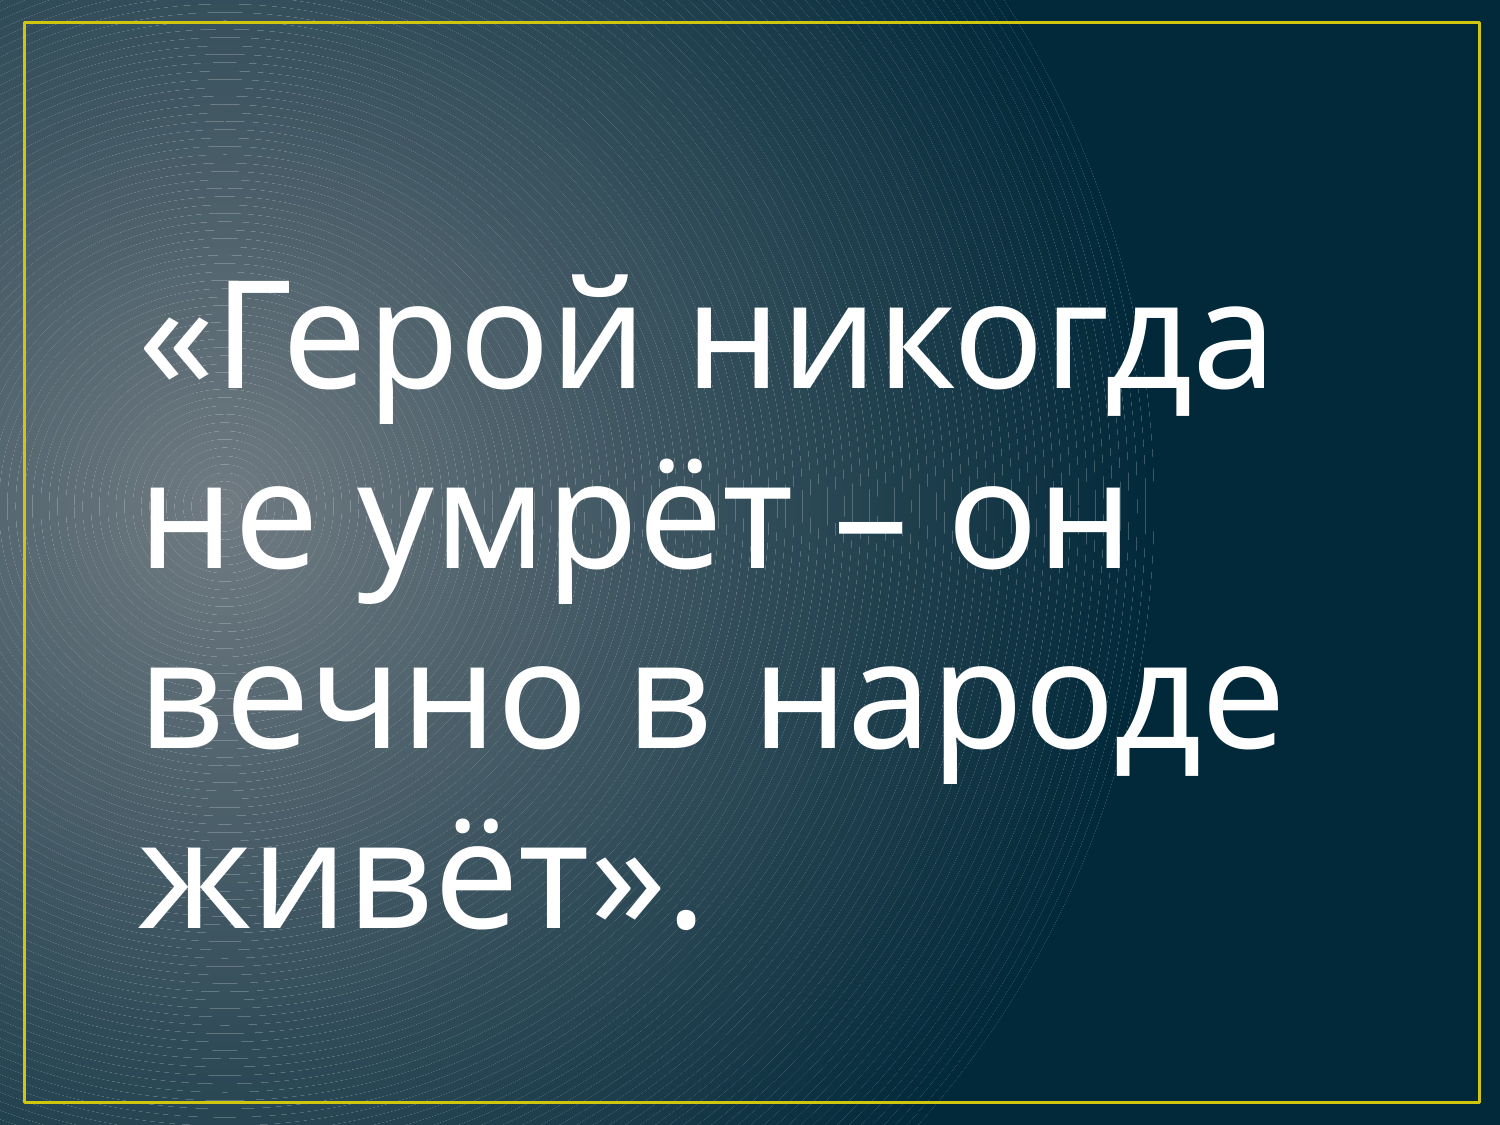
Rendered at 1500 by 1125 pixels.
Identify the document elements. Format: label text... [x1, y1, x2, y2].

text_box «Герой никогда не умрёт – он вечно в народе живёт». [123, 231, 1424, 967]
